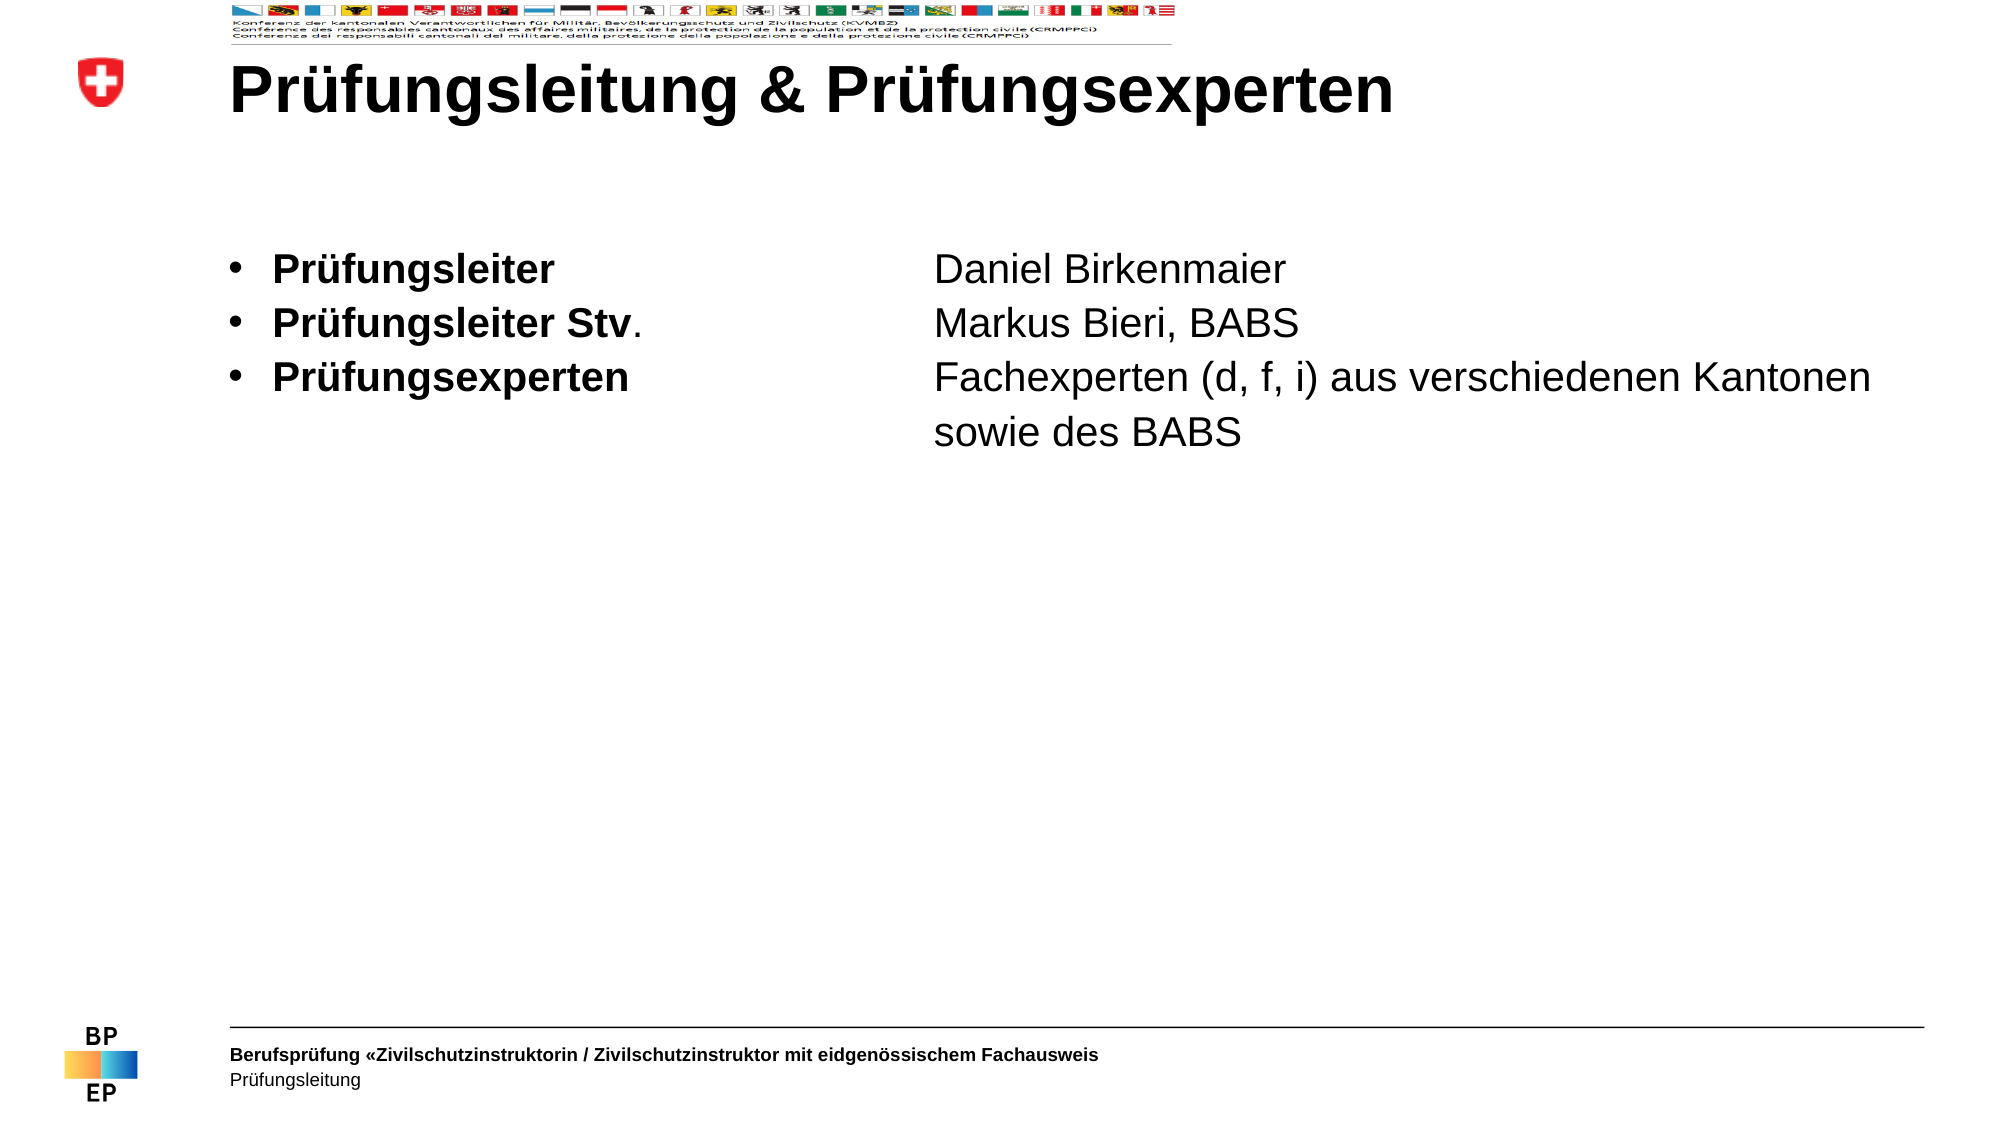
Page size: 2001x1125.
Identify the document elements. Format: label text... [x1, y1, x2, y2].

footer Berufsprüfung «Zivilschutzinstruktorin / Zivilschutzinstruktor mit eidgenössischem Fachausweis Prüfungsleitung [229, 1040, 1177, 1088]
list Prüfungsleiter Daniel Birkenmaier Prüfungsleiter Stv. Markus Bieri, BABS Prüfungsexperten Fachexperten (d, f, i) aus verschiedenen Kantonen sowie des BABS [228, 237, 1922, 981]
picture [229, 4, 1175, 46]
title Prüfungsleitung & Prüfungsexperten [229, 50, 1922, 199]
picture [61, 1021, 140, 1106]
